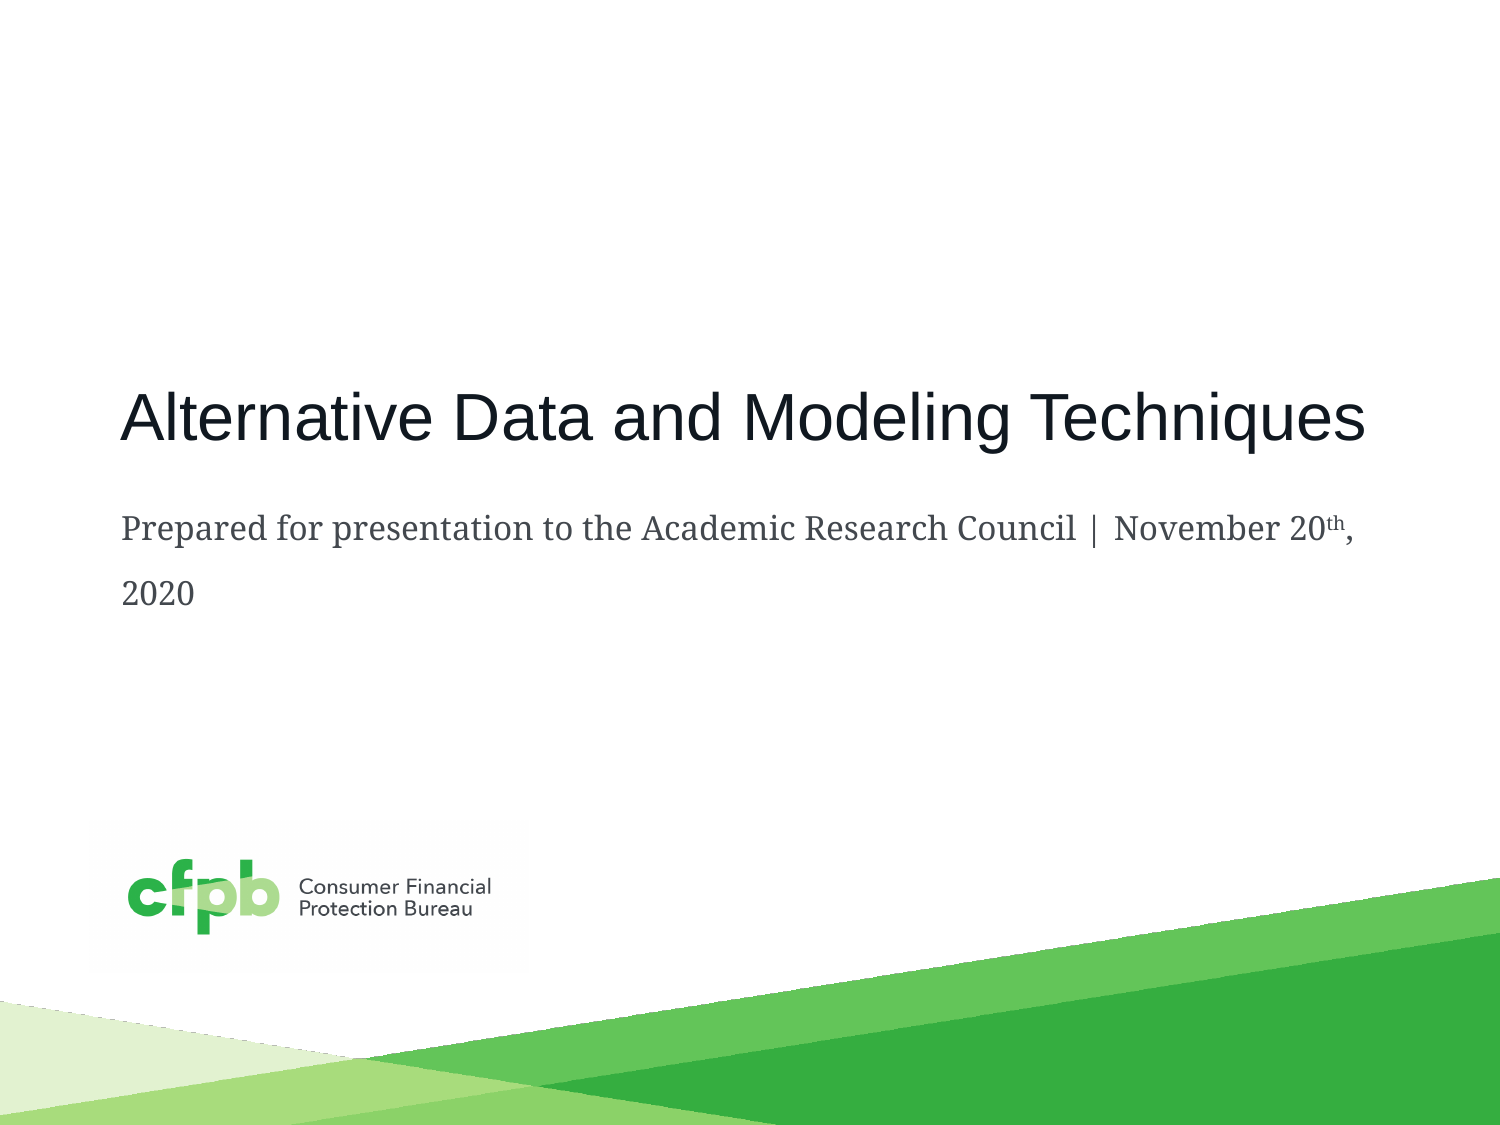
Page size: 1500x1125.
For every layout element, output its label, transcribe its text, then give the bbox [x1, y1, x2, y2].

picture [0, 820, 1500, 1125]
title Alternative Data and Modeling Techniques [105, 353, 1424, 475]
list Prepared for presentation to the Academic Research Council | November 20th, 2020 [106, 474, 1424, 561]
